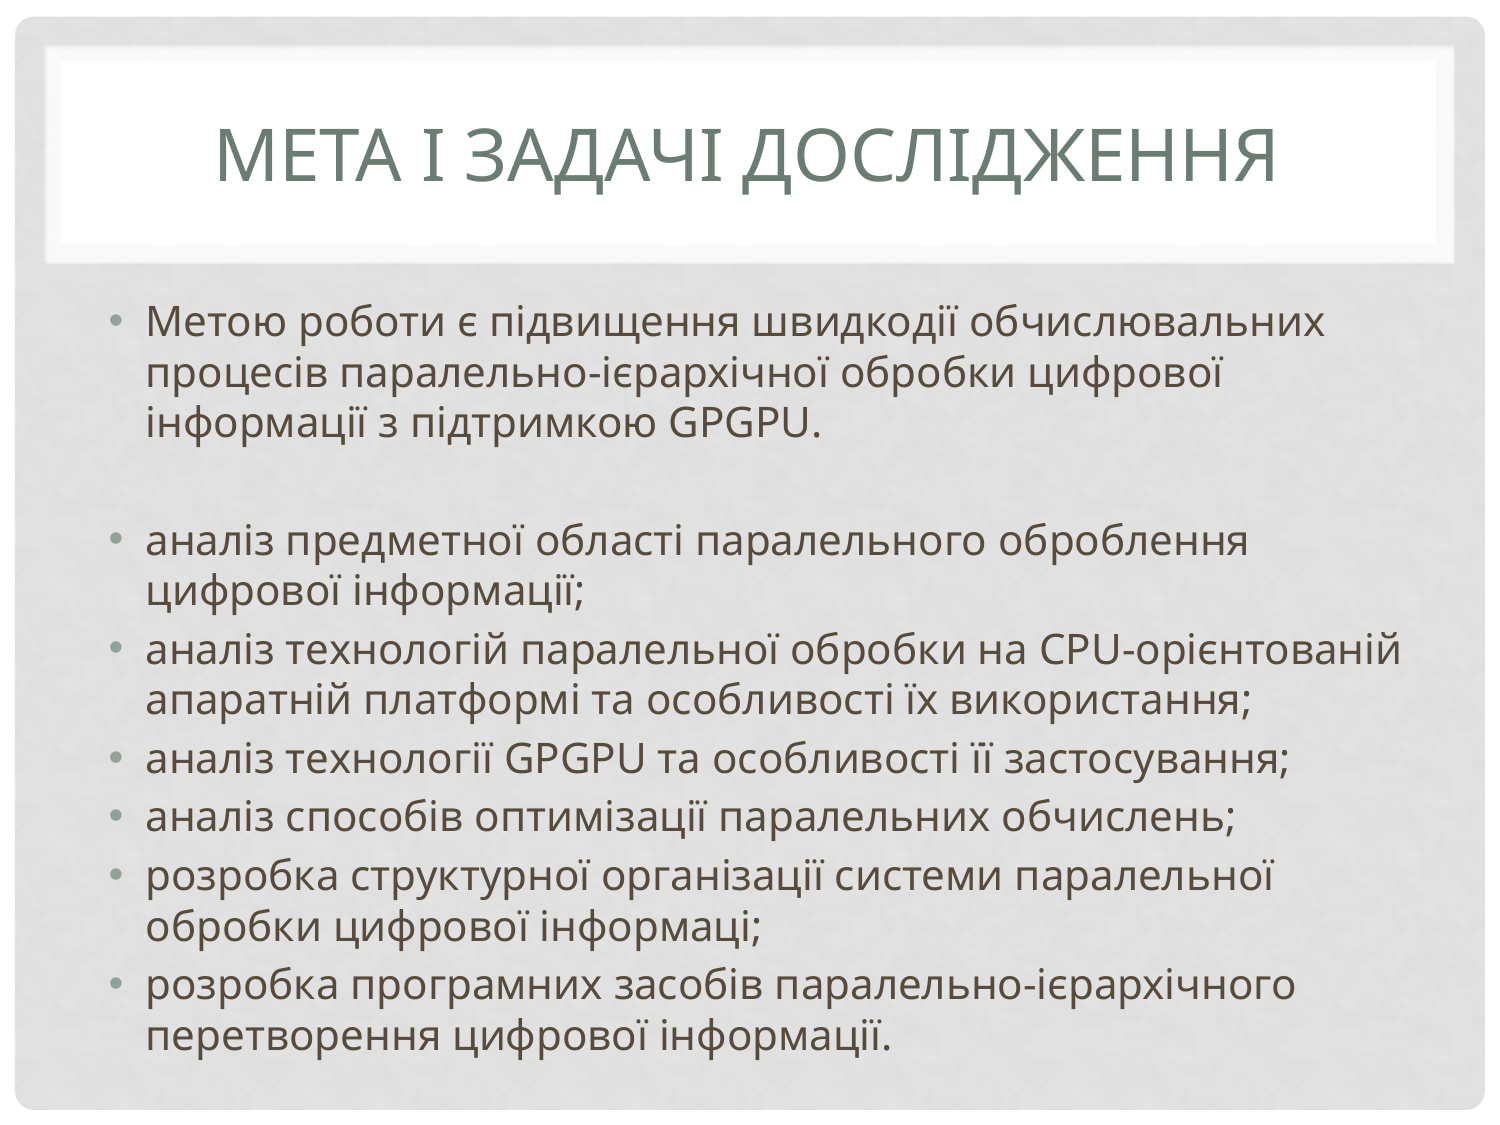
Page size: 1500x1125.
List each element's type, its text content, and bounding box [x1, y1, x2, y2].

list Метою роботи є підвищення швидкодії обчислювальних процесів паралельно-ієрархічної обробки цифрової інформації з підтримкою GPGPU. аналіз предметної області паралельного оброблення цифрової інформації; аналіз технологій паралельної обробки на CPU-орієнтованій апаратній платформі та особливості їх використання; аналіз технології GPGPU та особливості її застосування; аналіз способів оптимізації паралельних обчислень; розробка структурної організації системи паралельної обробки цифрової інформаці; розробка програмних засобів паралельно-ієрархічного перетворення цифрової інформації. [75, 287, 1425, 1083]
title Мета і задачі дослідження [69, 66, 1425, 238]
